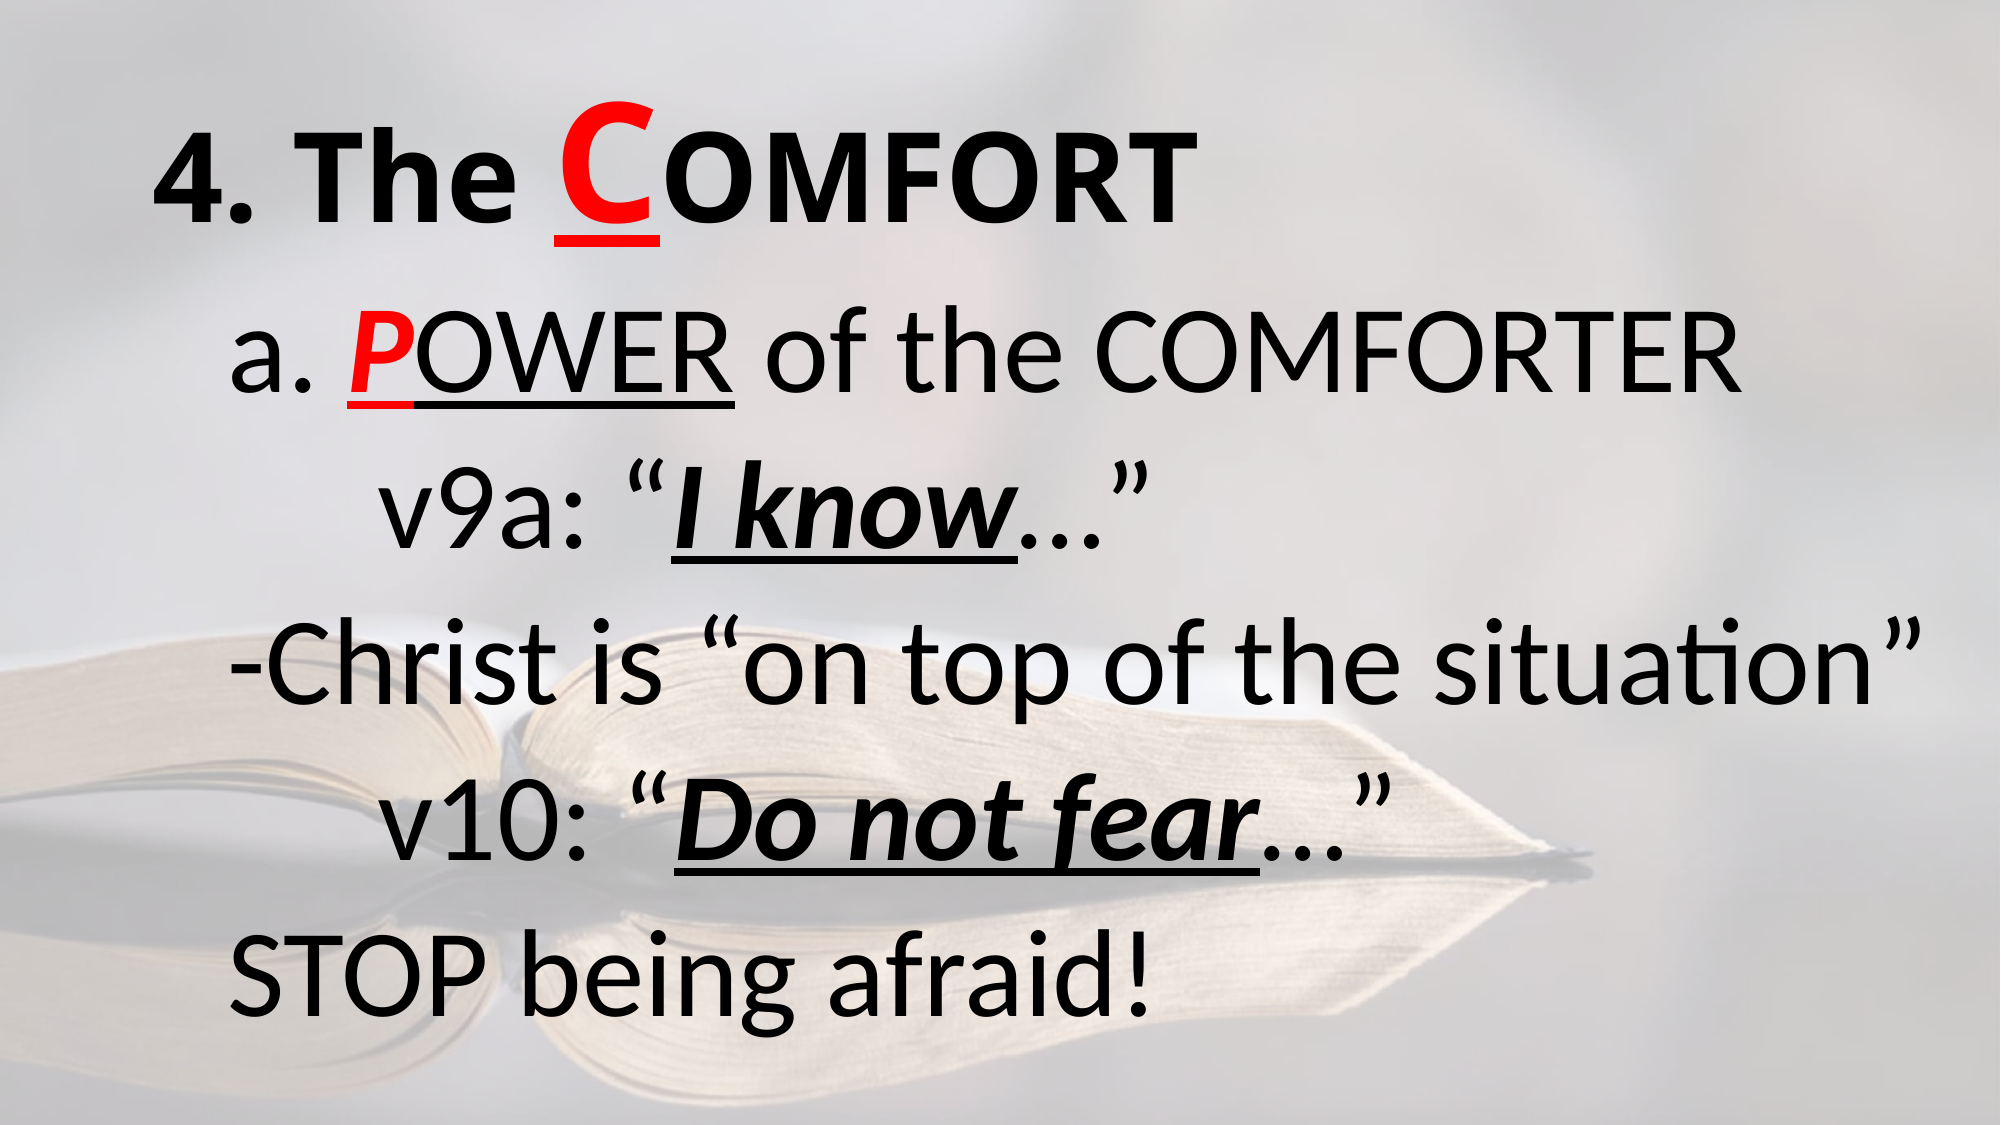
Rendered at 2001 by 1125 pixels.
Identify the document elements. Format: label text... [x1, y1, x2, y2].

title 4. The COMFORT [137, 59, 1863, 277]
list a. POWER of the COMFORTER v9a: “I know…” -Christ is “on top of the situation” v10: “Do not fear…” STOP being afraid! [62, 277, 2000, 1018]
